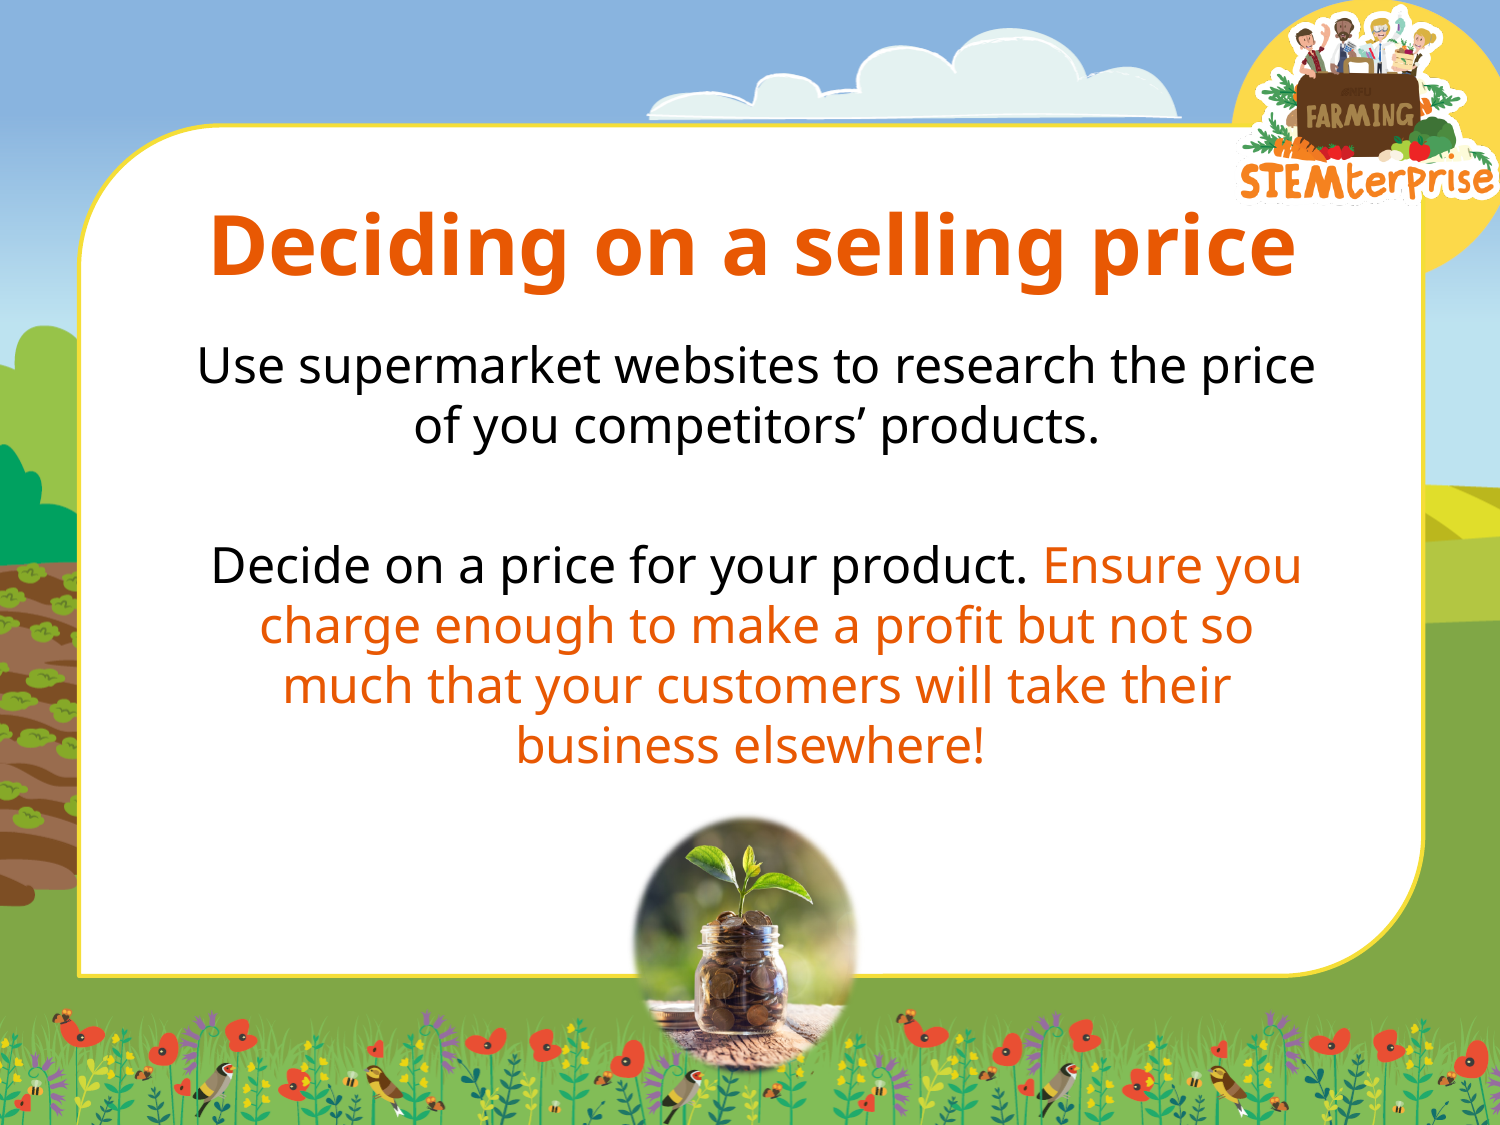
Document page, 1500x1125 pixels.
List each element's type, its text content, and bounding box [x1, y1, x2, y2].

text_box Deciding on a selling price [173, 184, 1332, 300]
text_box [76, 123, 1426, 978]
picture [0, 0, 1500, 1125]
text_box Use supermarket websites to research the price of you competitors’ products. Decide on a price for your product. Ensure you charge enough to make a profit but not so much that your customers will take their business elsewhere! [173, 326, 1341, 936]
